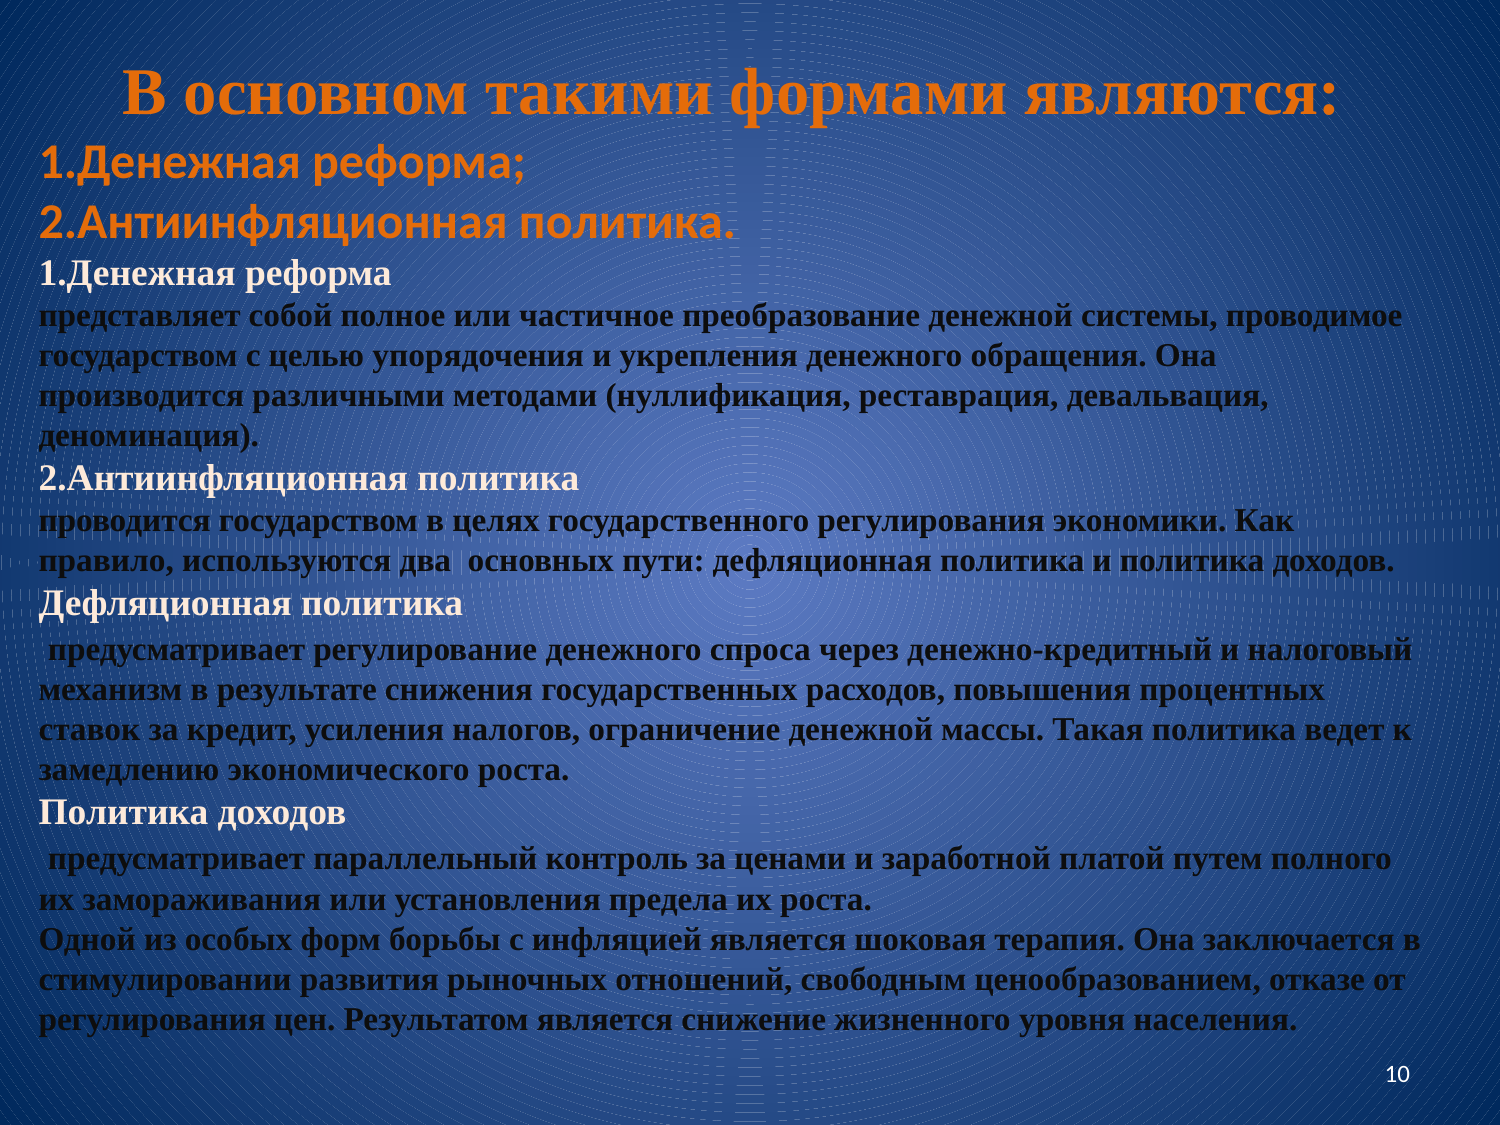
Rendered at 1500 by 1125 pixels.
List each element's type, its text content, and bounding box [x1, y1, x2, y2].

slide_number 10 [1074, 1042, 1425, 1103]
text_box В основном такими формами являются: 1.Денежная реформа; 2.Антиинфляционная политика. 1.Денежная реформа представляет собой полное или частичное преобразование денежной системы, проводимое государством с целью упорядочения и укрепления денежного обращения. Она производится различными методами (нуллификация, реставрация, девальвация, деноминация). 2.Антиинфляционная политика проводится государством в целях государственного регулирования экономики. Как правило, используются два основных пути: дефляционная политика и политика доходов. Дефляционная политика предусматривает регулирование денежного спроса через денежно-кредитный и налоговый механизм в результате снижения государственных расходов, повышения процентных ставок за кредит, усиления налогов, ограничение денежной массы. Такая политика ведет к замедлению экономического роста. Политика доходов предусматривает параллельный контроль за ценами и заработной платой путем полного их замораживания или установления предела их роста. Одной из особых форм борьбы с инфляцией является шоковая терапия. Она заключается в стимулировании развития рыночных отношений, свободным ценообразованием, отказе от регулирования цен. Результатом является снижение жизненного уровня населения. [23, 40, 1442, 1045]
